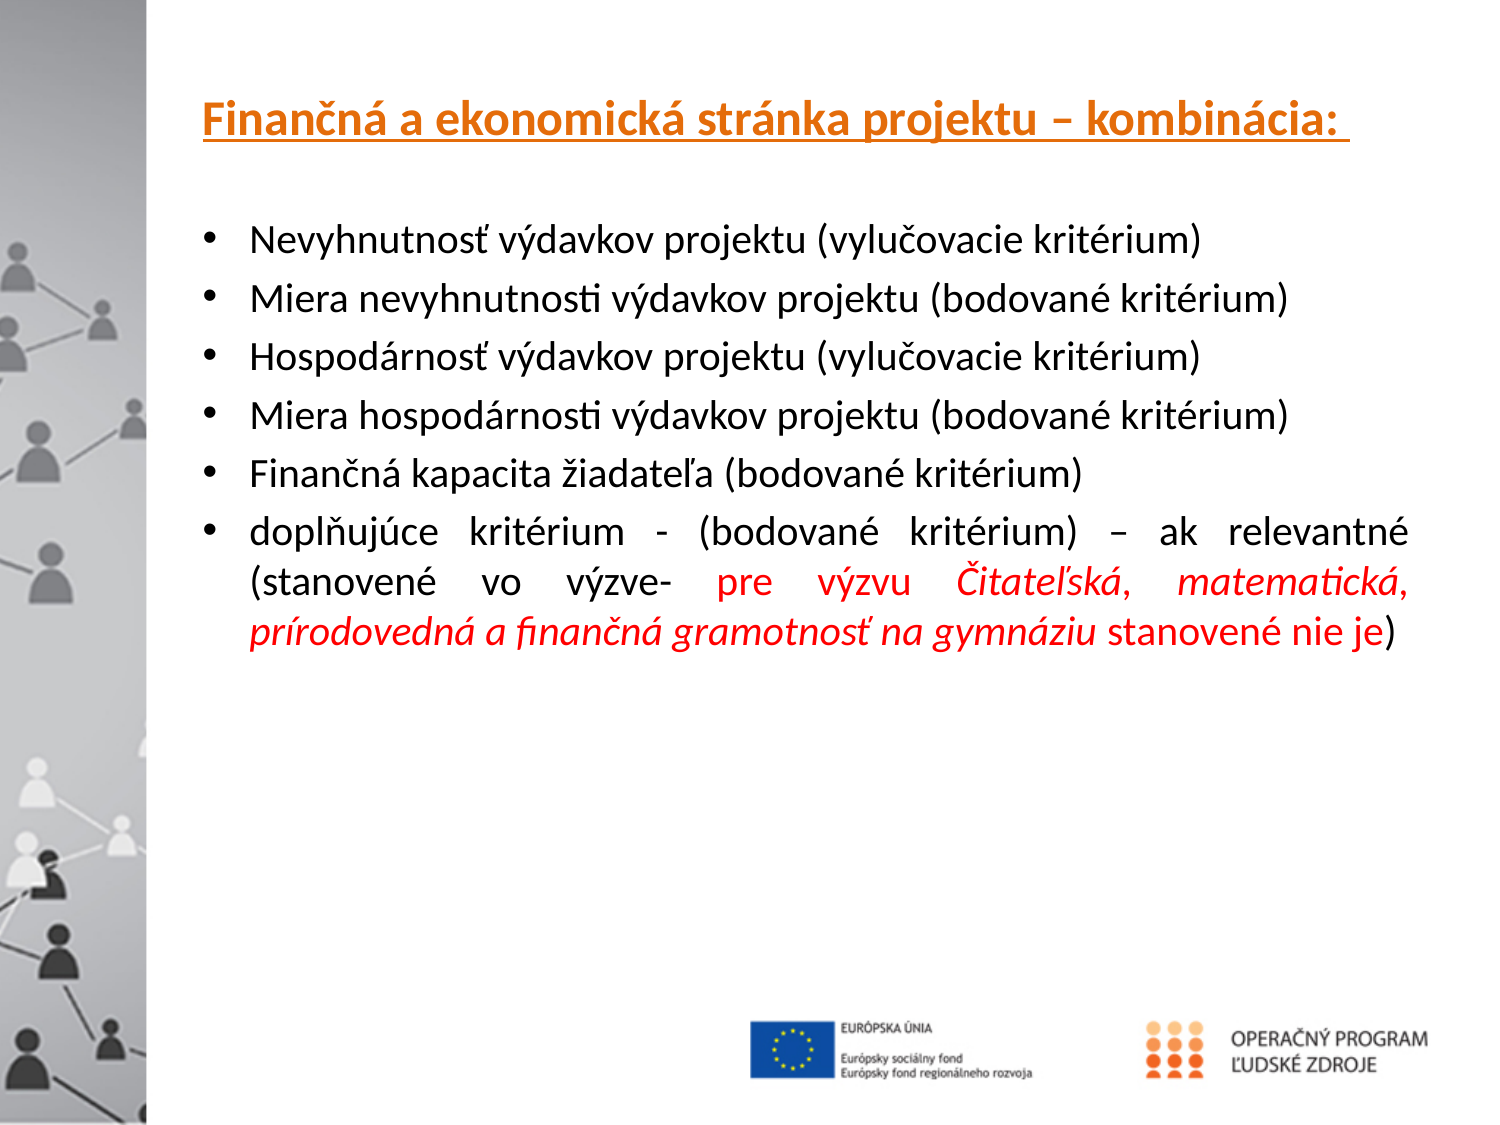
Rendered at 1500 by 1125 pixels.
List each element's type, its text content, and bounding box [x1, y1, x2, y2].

list Finančná a ekonomická stránka projektu – kombinácia: Nevyhnutnosť výdavkov projektu (vylučovacie kritérium) Miera nevyhnutnosti výdavkov projektu (bodované kritérium) Hospodárnosť výdavkov projektu (vylučovacie kritérium) Miera hospodárnosti výdavkov projektu (bodované kritérium) Finančná kapacita žiadateľa (bodované kritérium) doplňujúce kritérium - (bodované kritérium) – ak relevantné (stanovené vo výzve- pre výzvu Čitateľská, matematická, prírodovedná a finančná gramotnosť na gymnáziu stanovené nie je) [187, 77, 1426, 1000]
picture [0, 0, 1500, 1125]
